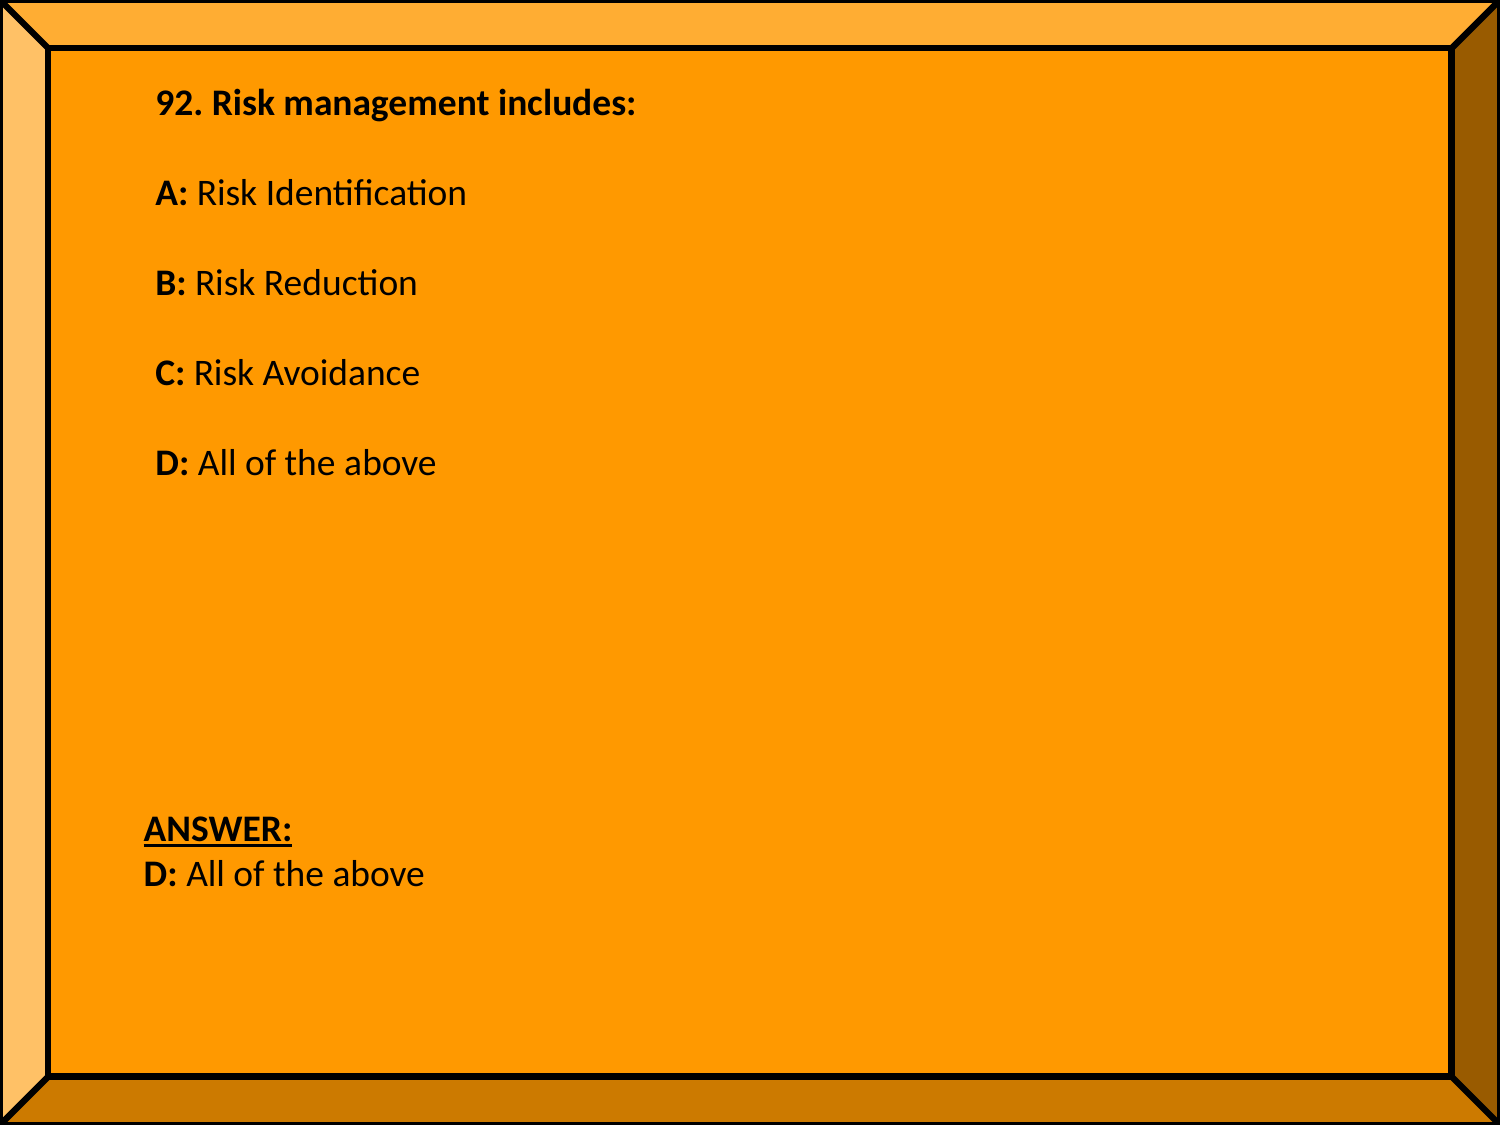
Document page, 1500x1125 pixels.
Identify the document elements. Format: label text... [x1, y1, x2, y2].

text_box ANSWER: D: All of the above [128, 796, 1383, 947]
text_box 92. Risk management includes: A: Risk Identification B: Risk Reduction C: Risk Avoidance D: All of the above [140, 70, 1371, 535]
